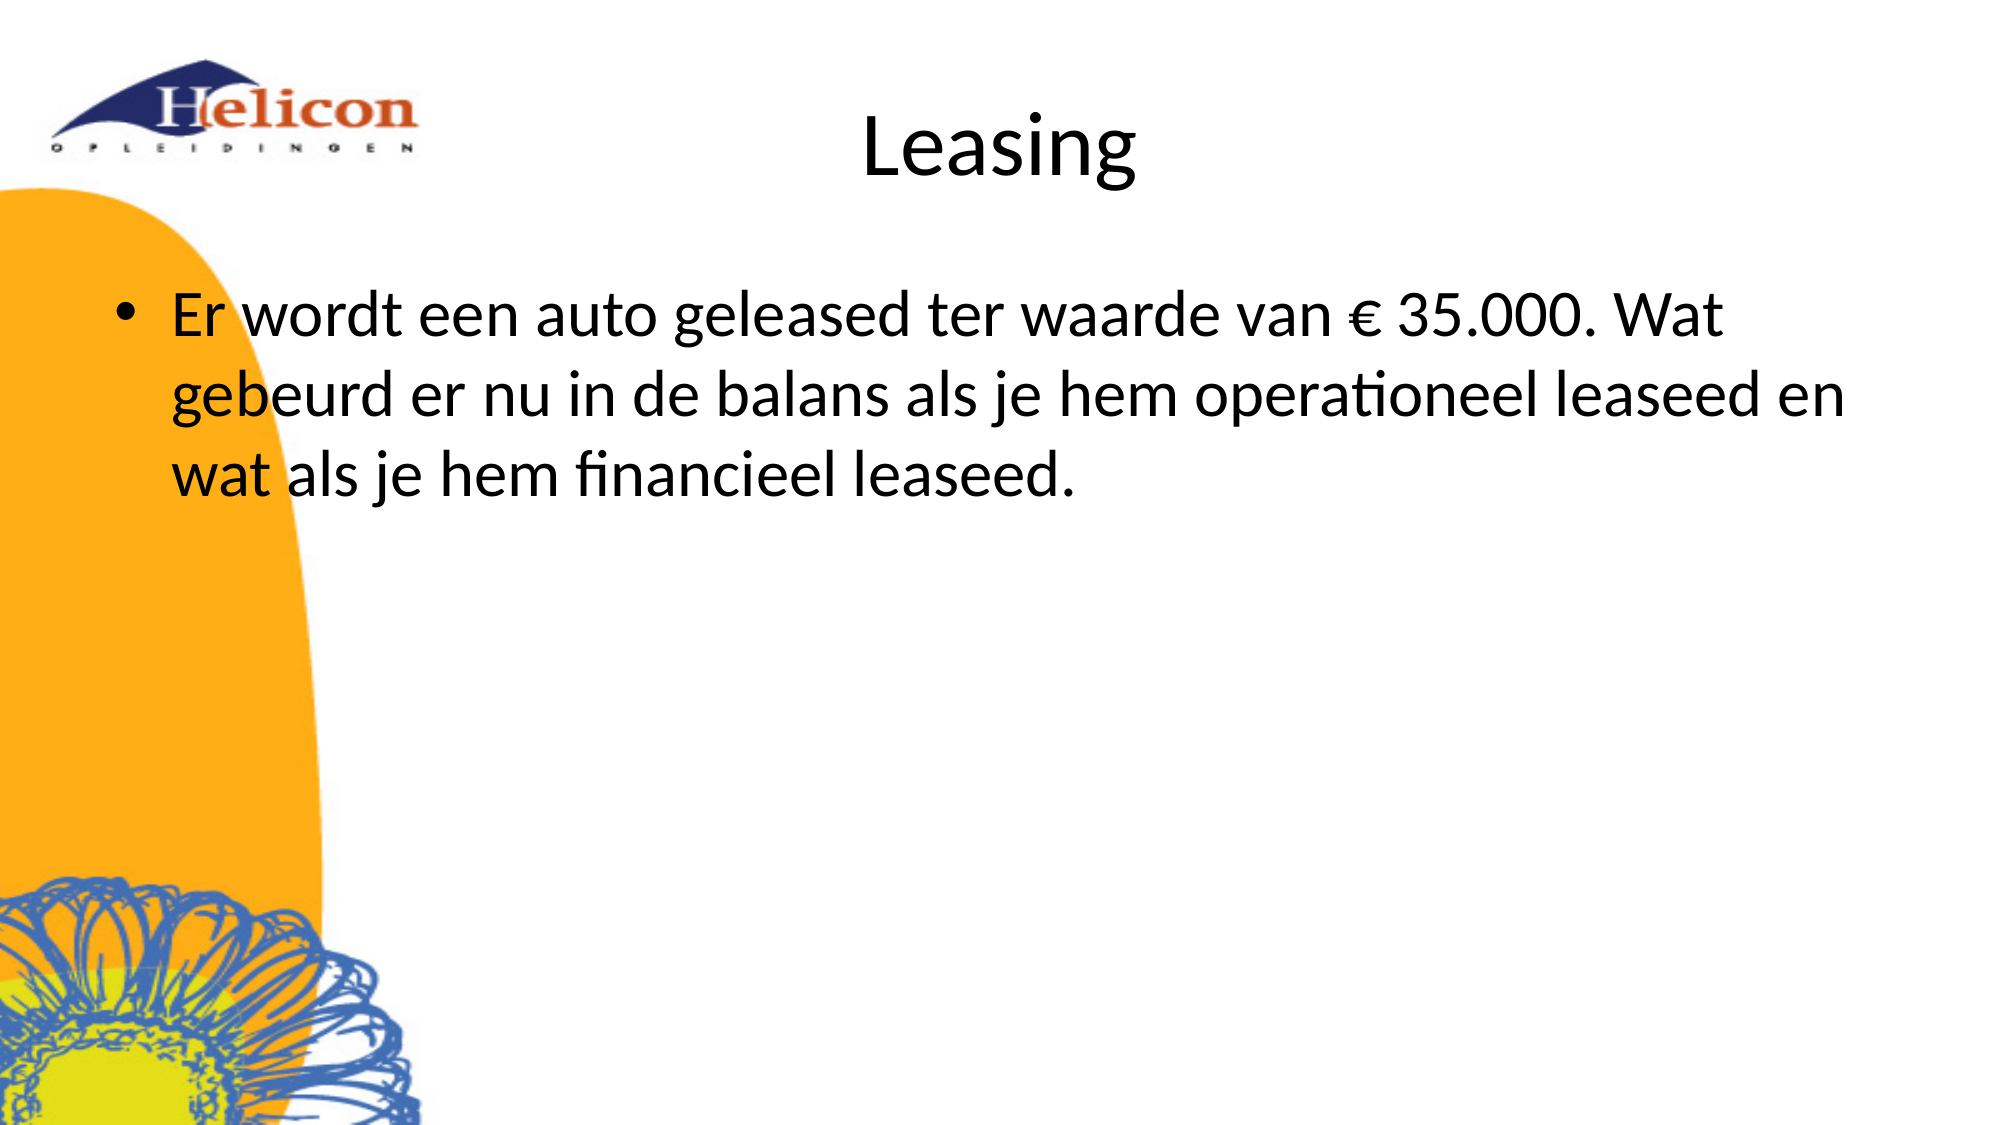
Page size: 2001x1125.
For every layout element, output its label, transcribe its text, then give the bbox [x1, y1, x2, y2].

picture [0, 0, 2001, 1125]
title Leasing [99, 45, 1900, 233]
list Er wordt een auto geleased ter waarde van € 35.000. Wat gebeurd er nu in de balans als je hem operationeel leaseed en wat als je hem financieel leaseed. [99, 262, 1900, 1005]
